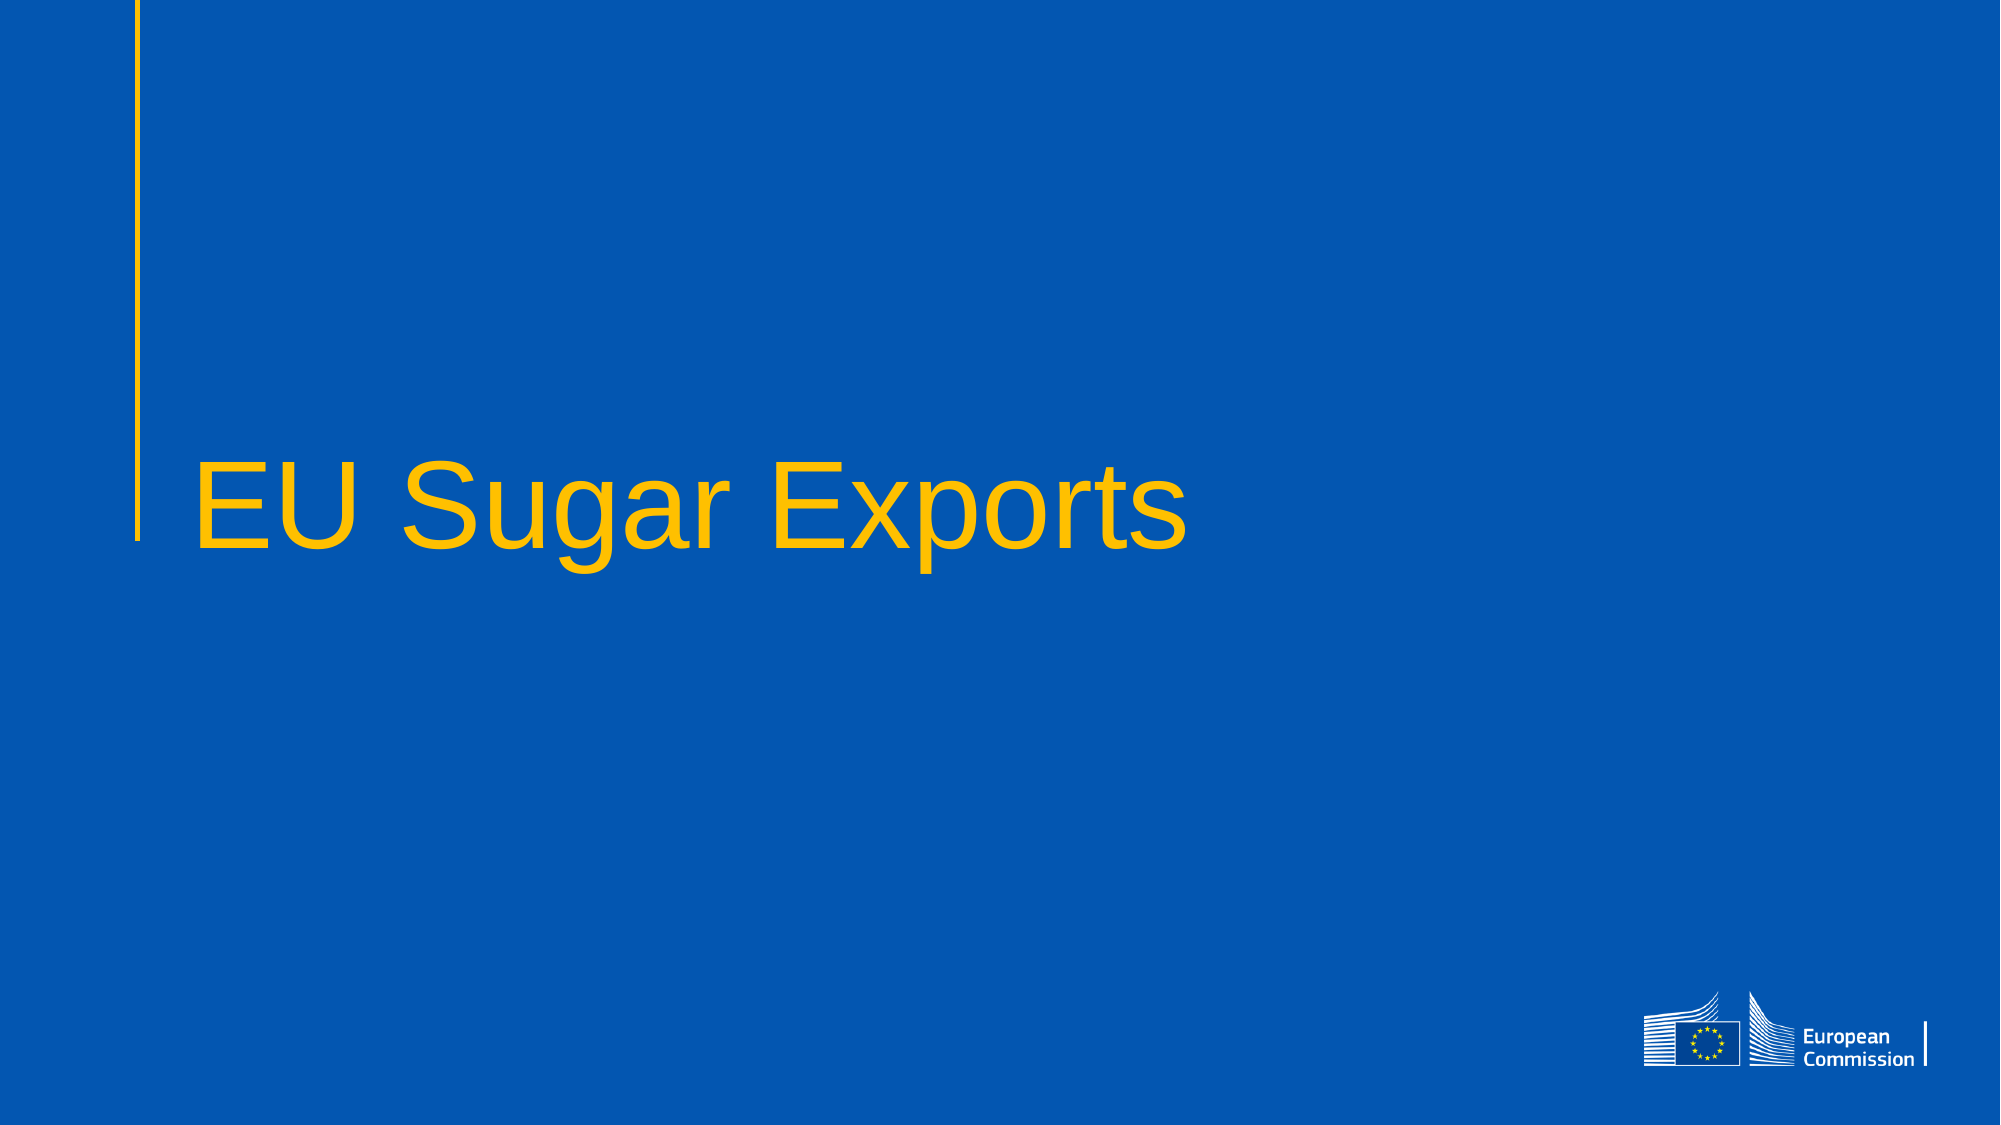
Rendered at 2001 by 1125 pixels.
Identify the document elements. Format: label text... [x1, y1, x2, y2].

title EU Sugar Exports [175, 184, 1927, 576]
picture [1644, 991, 1927, 1066]
